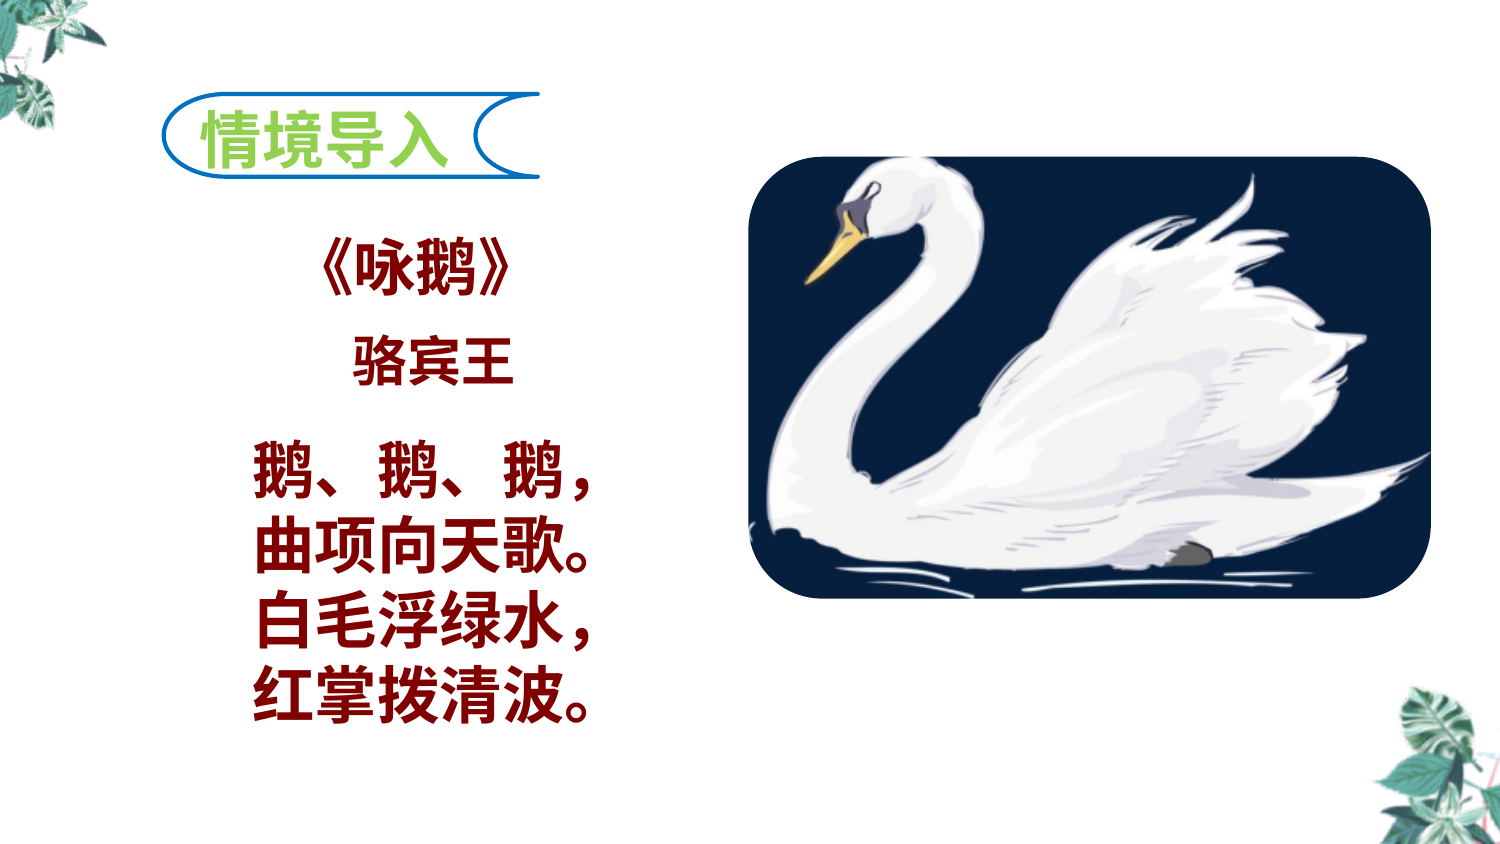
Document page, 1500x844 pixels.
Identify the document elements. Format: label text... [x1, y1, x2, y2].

text_box [211, 91, 540, 121]
picture [748, 156, 1432, 599]
text_box 情境导入 [184, 93, 482, 184]
text_box [161, 102, 184, 169]
text_box 鹅、鹅、鹅， 曲项向天歌。 白毛浮绿水， 红掌拨清波。 [237, 424, 663, 739]
text_box [482, 150, 540, 179]
picture [0, 0, 148, 167]
picture [1294, 595, 1500, 844]
text_box 骆宾王 [338, 320, 531, 400]
text_box 《咏鹅》 [276, 220, 566, 310]
